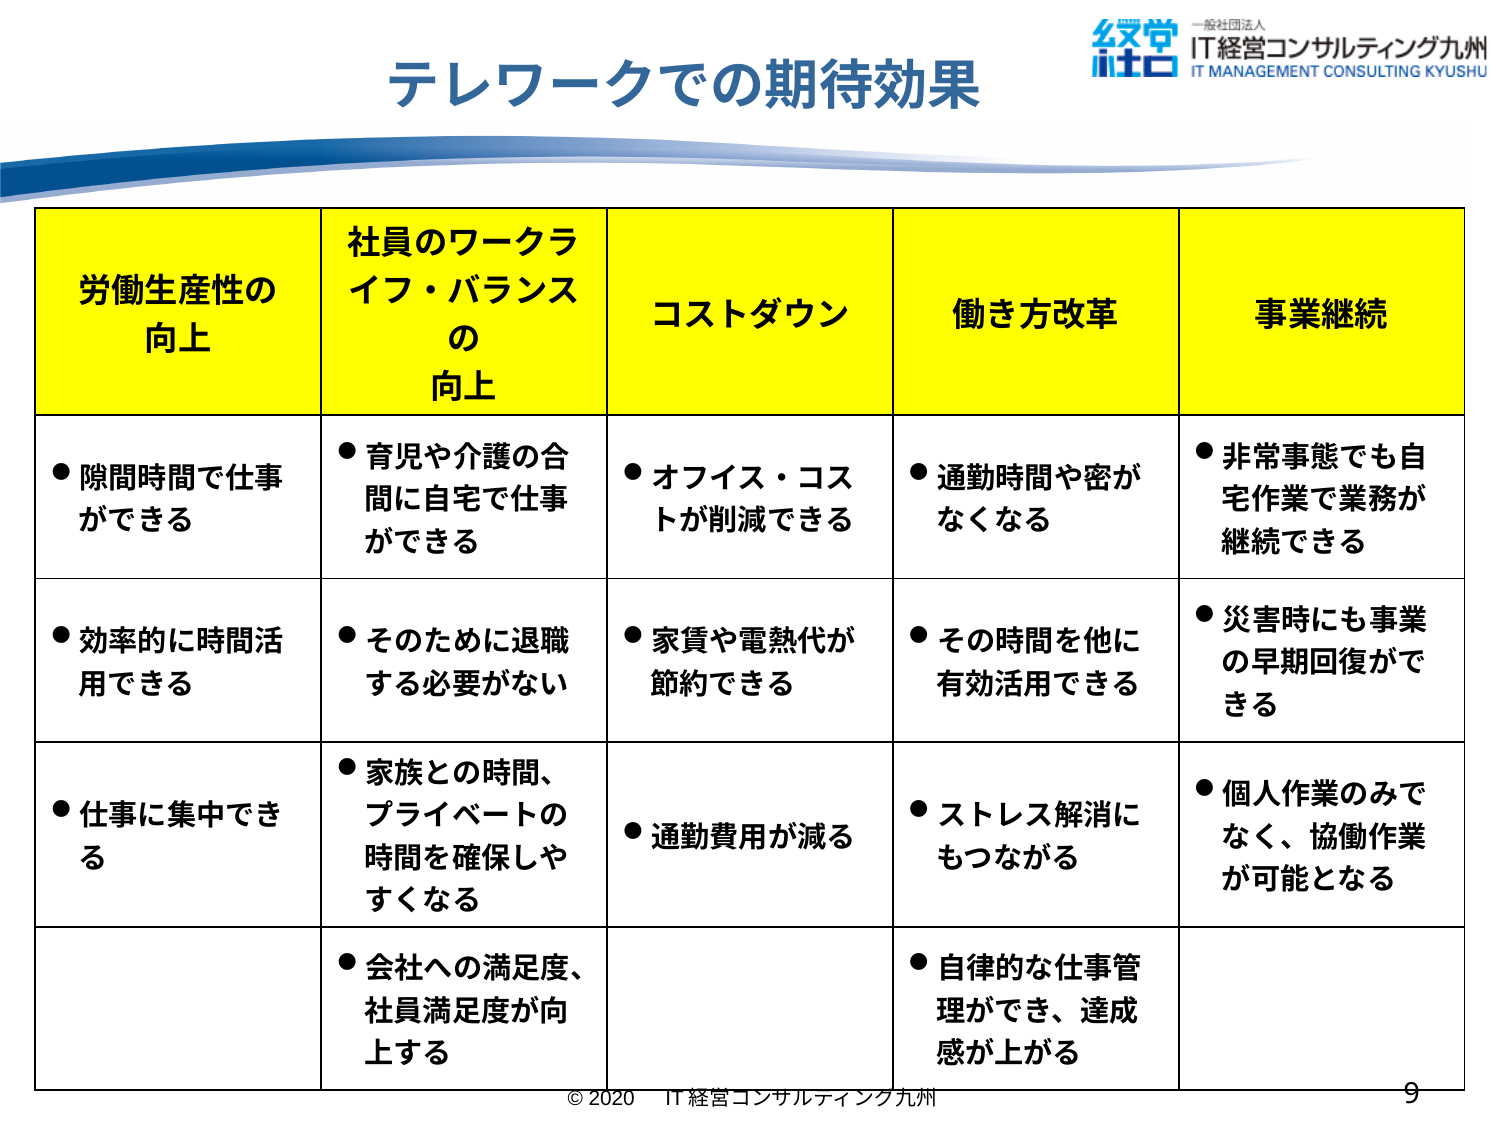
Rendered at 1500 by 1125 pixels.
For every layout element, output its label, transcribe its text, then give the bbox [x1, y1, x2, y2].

table_header 事業継続 [1180, 209, 1464, 414]
table_cell 育児や介護の合間に自宅で仕事ができる [322, 416, 606, 578]
table_header コストダウン [608, 209, 892, 414]
table_cell ストレス解消にもつながる [894, 743, 1178, 926]
table_cell 隙間時間で仕事ができる [36, 416, 320, 578]
table_cell その時間を他に有効活用できる [894, 579, 1178, 741]
table_header 労働生産性の 向上 [36, 209, 320, 414]
picture [1, 126, 1470, 206]
table_cell そのために退職する必要がない [322, 579, 606, 741]
table_header 働き方改革 [894, 209, 1178, 414]
table_header 社員のワークライフ・バランスの 向上 [322, 209, 606, 414]
table_cell 自律的な仕事管理ができ、達成感が上がる [894, 928, 1178, 1089]
table_cell [1180, 928, 1464, 1089]
table_cell オフイス・コストが削減できる [608, 416, 892, 578]
table_cell [608, 928, 892, 1089]
table_cell [36, 928, 320, 1089]
table_cell 通勤費用が減る [608, 743, 892, 926]
table_cell 家族との時間、プライベートの時間を確保しやすくなる [322, 743, 606, 926]
title テレワークでの期待効果 [17, 42, 1350, 125]
table_cell 家賃や電熱代が節約できる [608, 579, 892, 741]
table_cell 災害時にも事業の早期回復ができる [1180, 579, 1464, 741]
slide_number 8 [1329, 1066, 1495, 1120]
table_cell 会社への満足度、社員満足度が向上する [322, 928, 606, 1089]
table_cell 仕事に集中できる [36, 743, 320, 926]
table_cell 効率的に時間活用できる [36, 579, 320, 741]
table_cell 通勤時間や密がなくなる [894, 416, 1178, 578]
table_cell 非常事態でも自宅作業で業務が継続できる [1180, 416, 1464, 578]
table_cell 個人作業のみでなく、協働作業が可能となる [1180, 743, 1464, 926]
